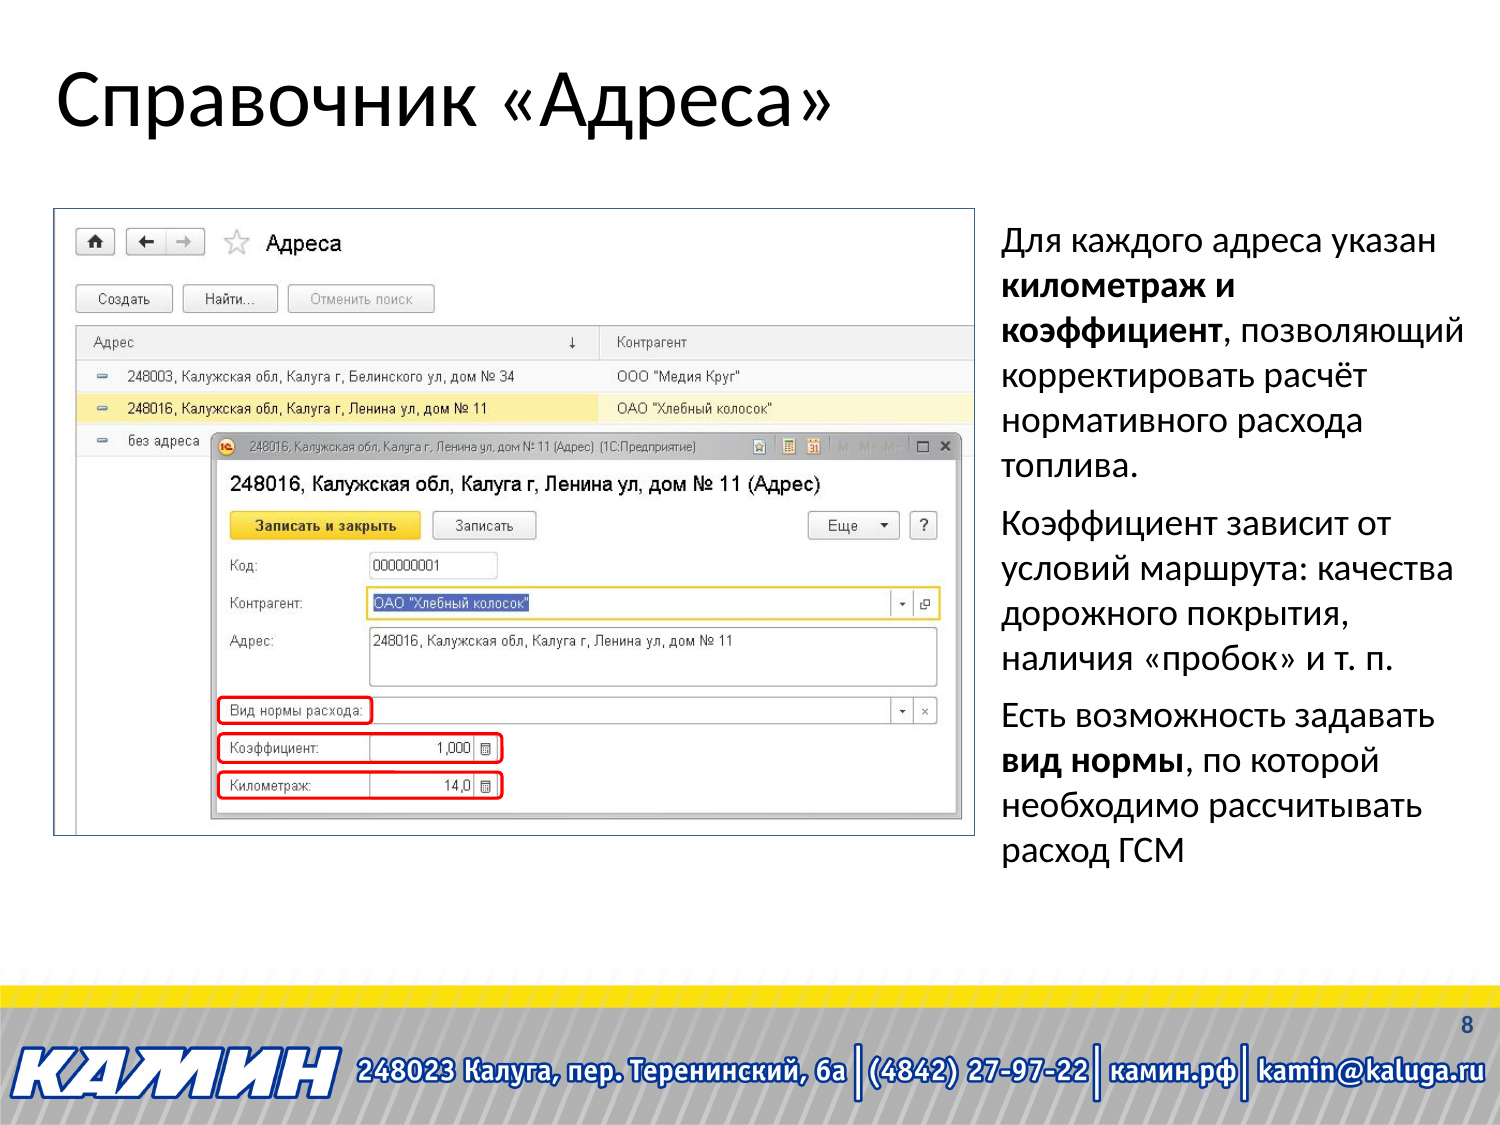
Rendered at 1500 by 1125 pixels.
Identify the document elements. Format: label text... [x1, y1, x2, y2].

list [52, 207, 975, 836]
text_box Для каждого адреса указан километраж и коэффициент, позволяющий корректировать расчёт нормативного расхода топлива. Коэффициент зависит от условий маршрута: качества дорожного покрытия, наличия «пробок» и т. п. Есть возможность задавать вид нормы, по которой необходимо рассчитывать расход ГСМ [986, 208, 1483, 878]
picture [0, 0, 1500, 1125]
title Справочник «Адреса» [41, 0, 1392, 187]
slide_number 8 [1138, 993, 1489, 1053]
